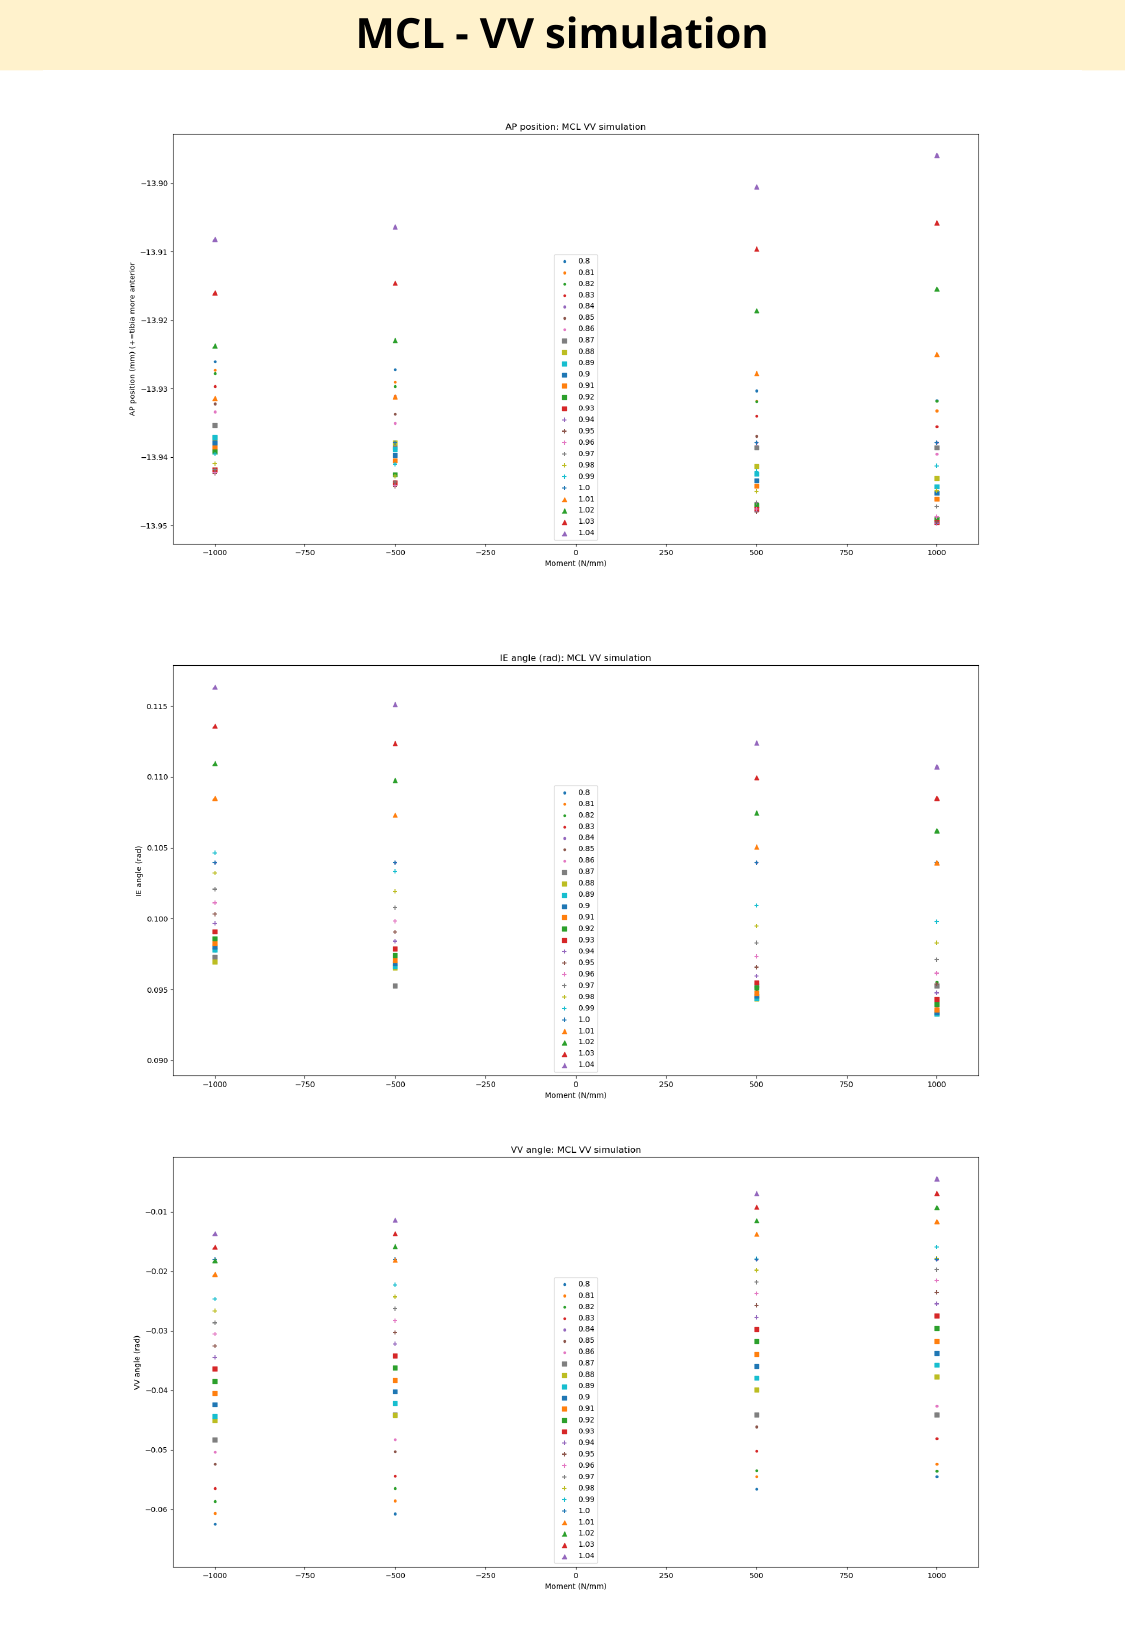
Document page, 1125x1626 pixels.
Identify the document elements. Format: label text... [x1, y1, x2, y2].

text_box MCL - VV simulation [0, 0, 1125, 71]
picture [43, 70, 1082, 1625]
